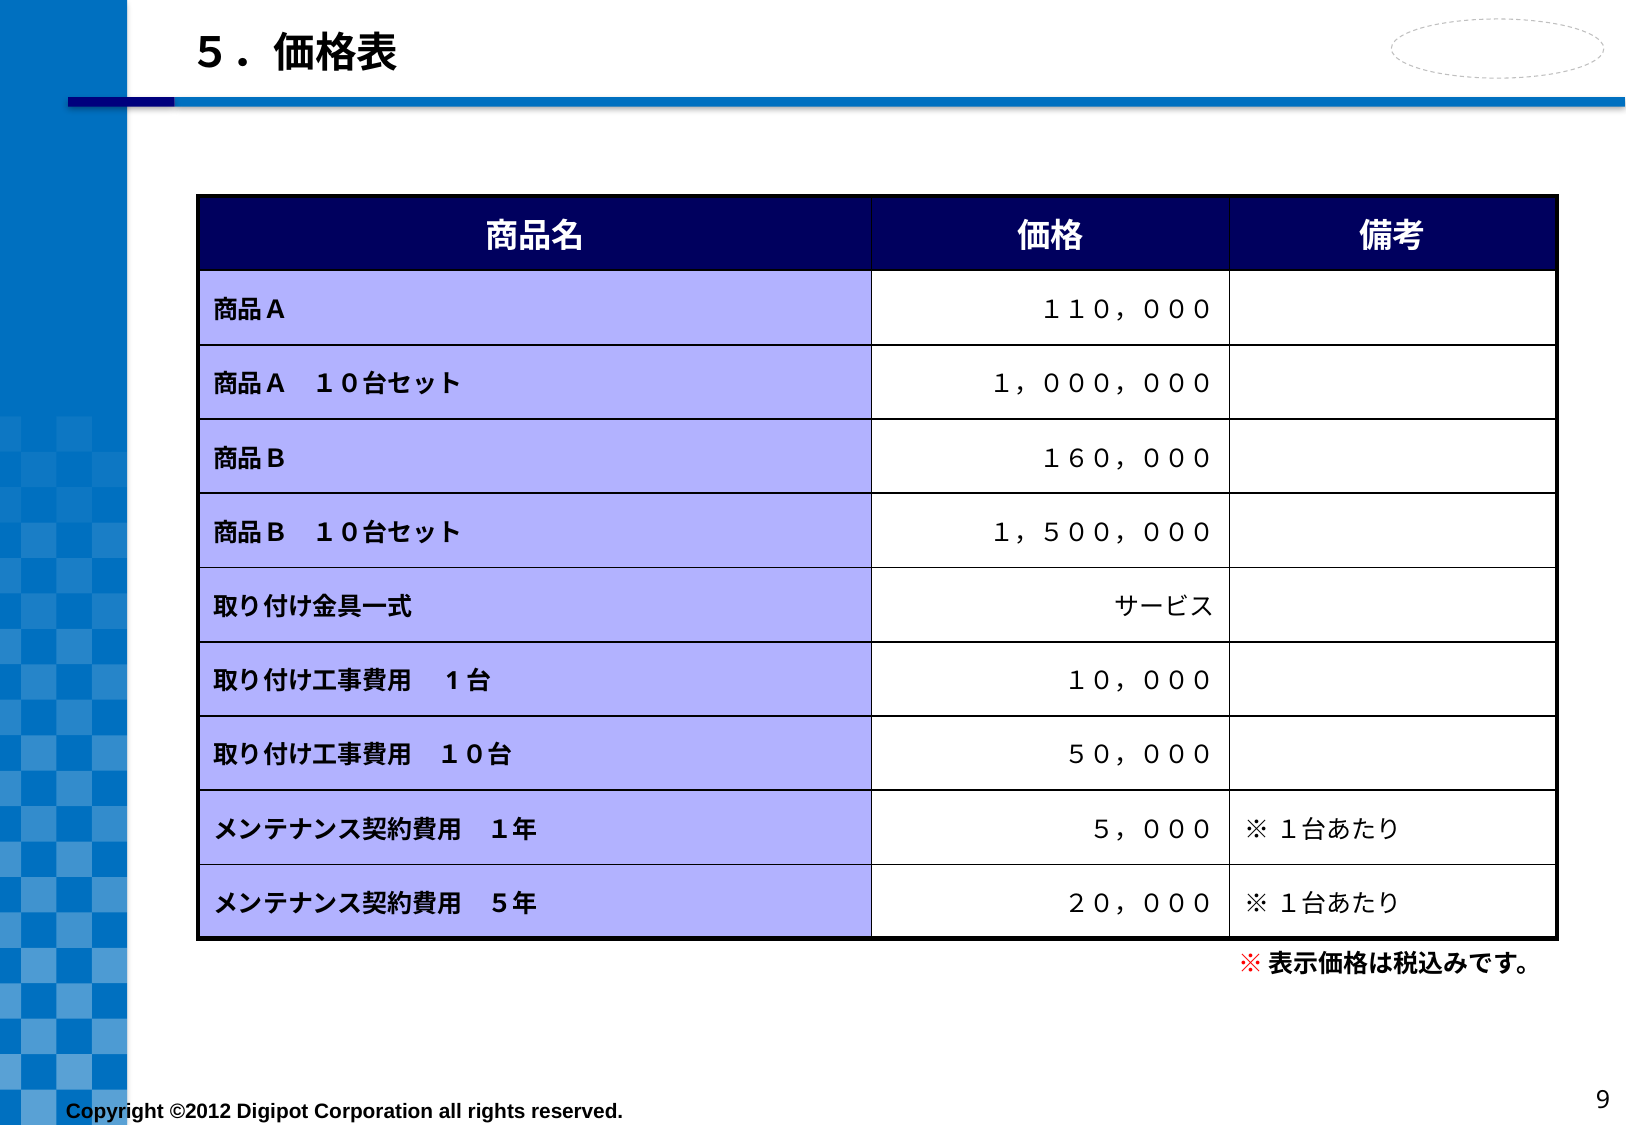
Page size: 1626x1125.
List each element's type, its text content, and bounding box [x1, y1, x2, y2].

table_cell [1230, 643, 1555, 715]
table_cell [1230, 717, 1555, 789]
table_cell メンテナンス契約費用 ５年 [200, 865, 871, 936]
slide_number 9 [1521, 1050, 1625, 1125]
table_cell 商品Ａ [200, 271, 871, 344]
table_cell 取り付け工事費用 １０台 [200, 717, 871, 789]
table_cell ５０，０００ [872, 717, 1229, 789]
table_cell ※１台あたり [1230, 791, 1555, 864]
table_cell １，０００，０００ [872, 346, 1229, 418]
table_header 備考 [1230, 198, 1555, 269]
table_cell １１０，０００ [872, 271, 1229, 344]
table_cell 取り付け金具一式 [200, 568, 871, 641]
table_cell [1230, 271, 1555, 344]
title ５．価格表 [174, 0, 1368, 102]
table_header 商品名 [200, 198, 871, 269]
table_cell メンテナンス契約費用 １年 [200, 791, 871, 864]
table_cell [1230, 346, 1555, 418]
table_cell ５，０００ [872, 791, 1229, 864]
table_cell [1230, 420, 1555, 492]
table_cell 商品Ｂ １０台セット [200, 494, 871, 567]
table_cell ※１台あたり [1230, 865, 1555, 936]
table_cell １，５００，０００ [872, 494, 1229, 567]
table_cell サービス [872, 568, 1229, 641]
table_cell [1230, 494, 1555, 567]
table_cell １０，０００ [872, 643, 1229, 715]
table_cell 取り付け工事費用 1台 [200, 643, 871, 715]
table_cell ２０，０００ [872, 865, 1229, 936]
table_cell [1230, 568, 1555, 641]
table_header 価格 [872, 198, 1229, 269]
table_cell １６０，０００ [872, 420, 1229, 492]
table_cell 商品Ａ １０台セット [200, 346, 871, 418]
table_cell 商品Ｂ [200, 420, 871, 492]
text_box ※表示価格は税込みです。 [1222, 940, 1557, 986]
